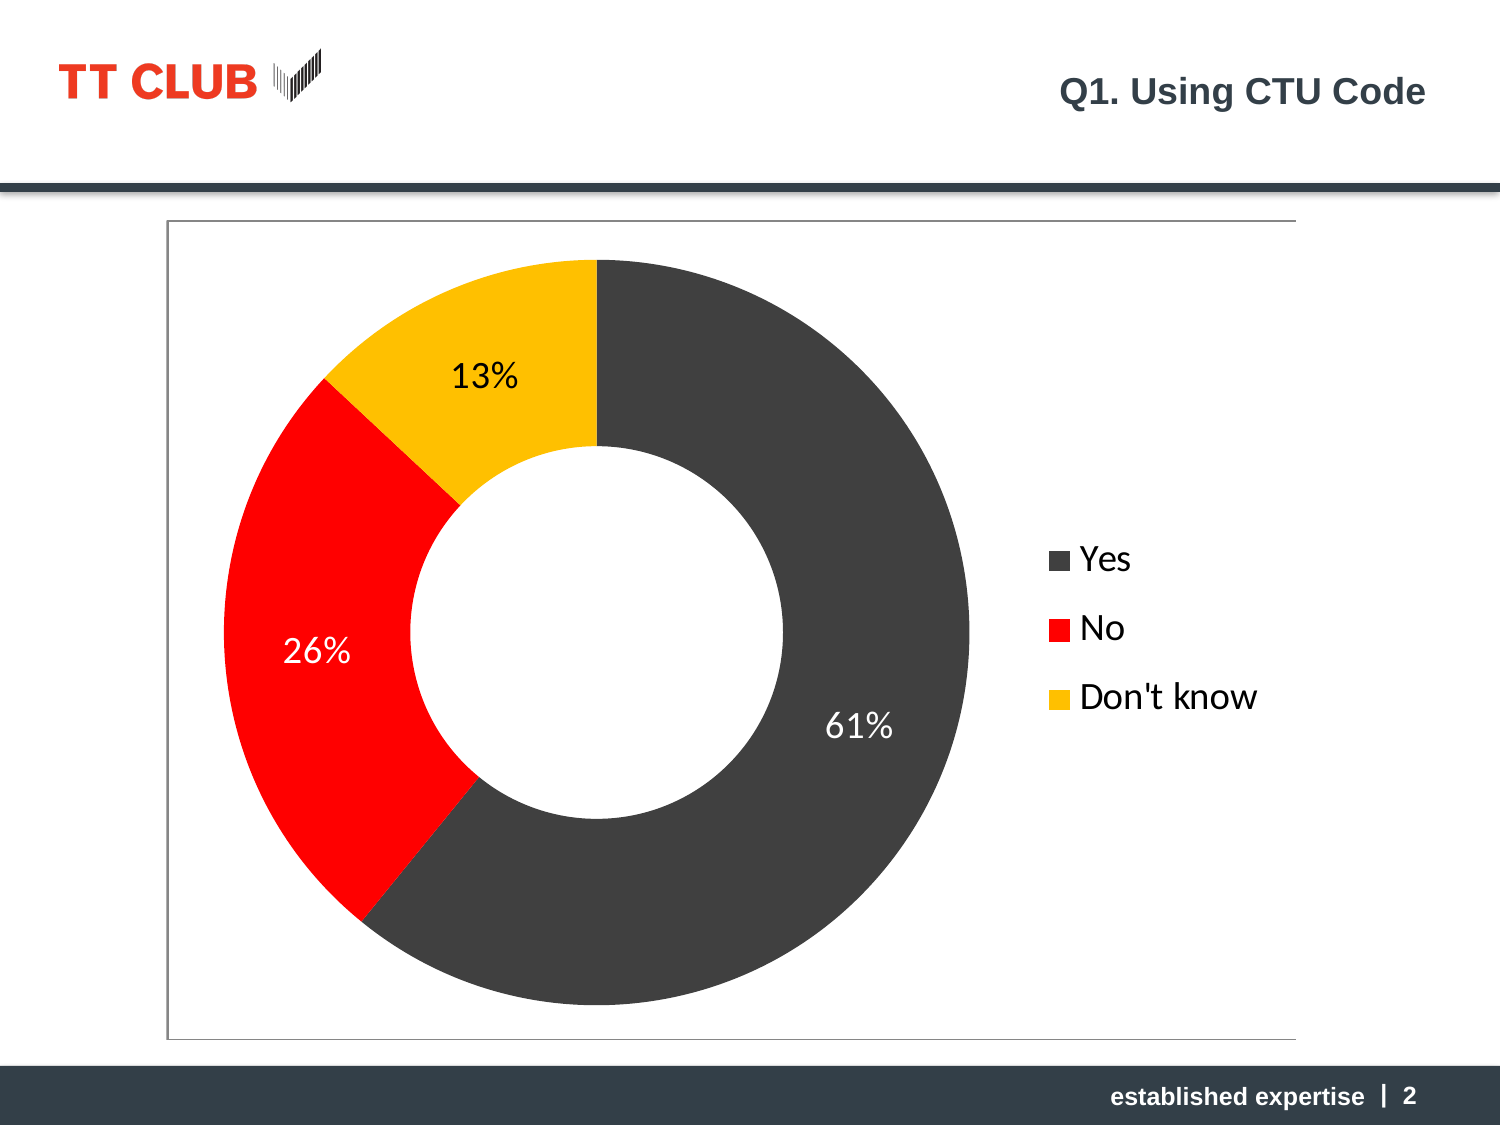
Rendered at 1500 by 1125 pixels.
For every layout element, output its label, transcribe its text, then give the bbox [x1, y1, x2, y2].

text_box established expertise [59, 1065, 1366, 1125]
picture [59, 48, 321, 103]
text_box 2 [1402, 1065, 1500, 1125]
text_box Q1. Using CTU Code [364, 60, 1442, 184]
picture [165, 219, 1297, 1040]
